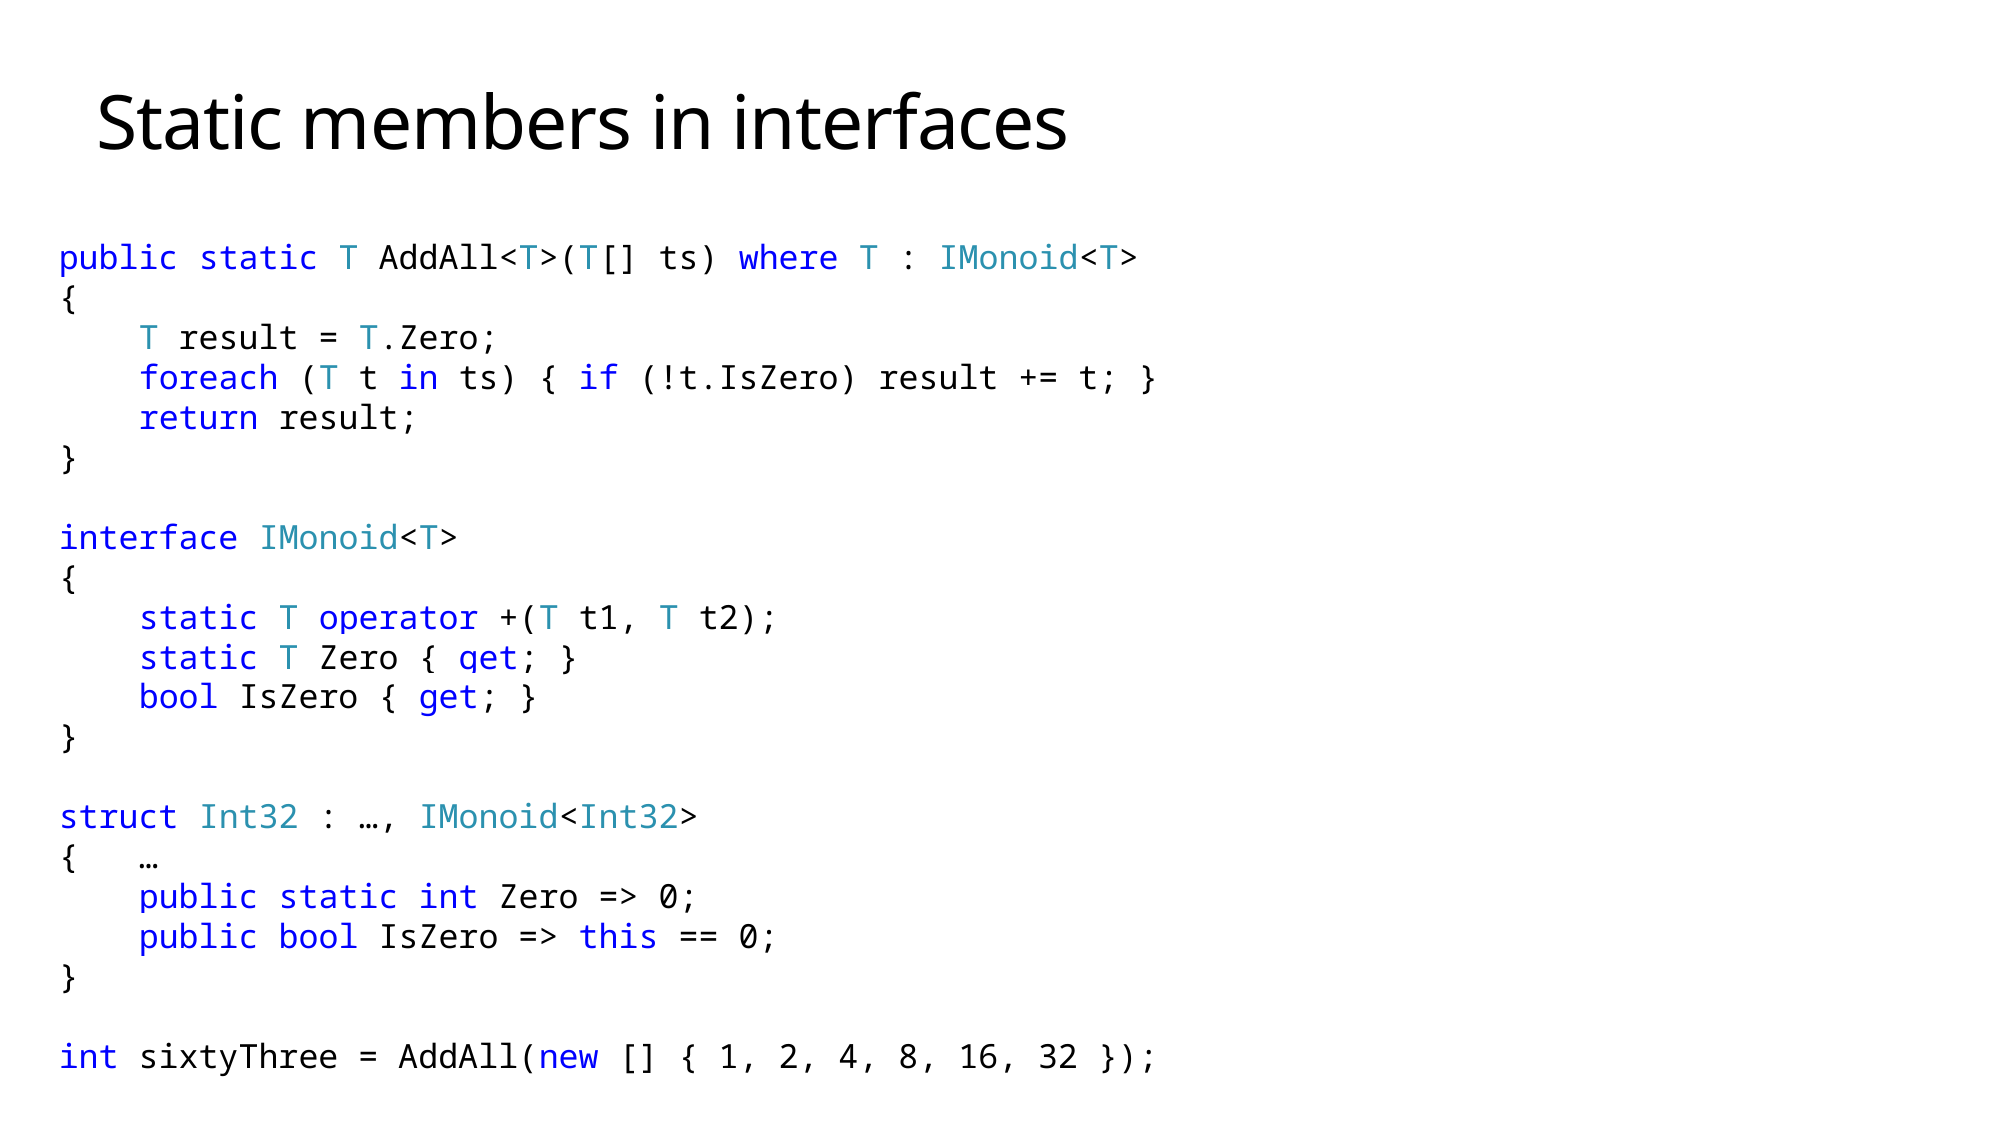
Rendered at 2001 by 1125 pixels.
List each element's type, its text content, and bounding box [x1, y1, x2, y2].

text_box public static T AddAll<T>(T[] ts) where T : IMonoid<T> { T result = T.Zero; foreach (T t in ts) { if (!t.IsZero) result += t; } return result; } interface IMonoid<T> { static T operator +(T t1, T t2); static T Zero { get; } bool IsZero { get; } } struct Int32 : …, IMonoid<Int32> { … public static int Zero => 0; public bool IsZero => this == 0; } int sixtyThree = AddAll(new [] { 1, 2, 4, 8, 16, 32 }); [43, 229, 1956, 1099]
title Static members in interfaces [96, 75, 1904, 166]
